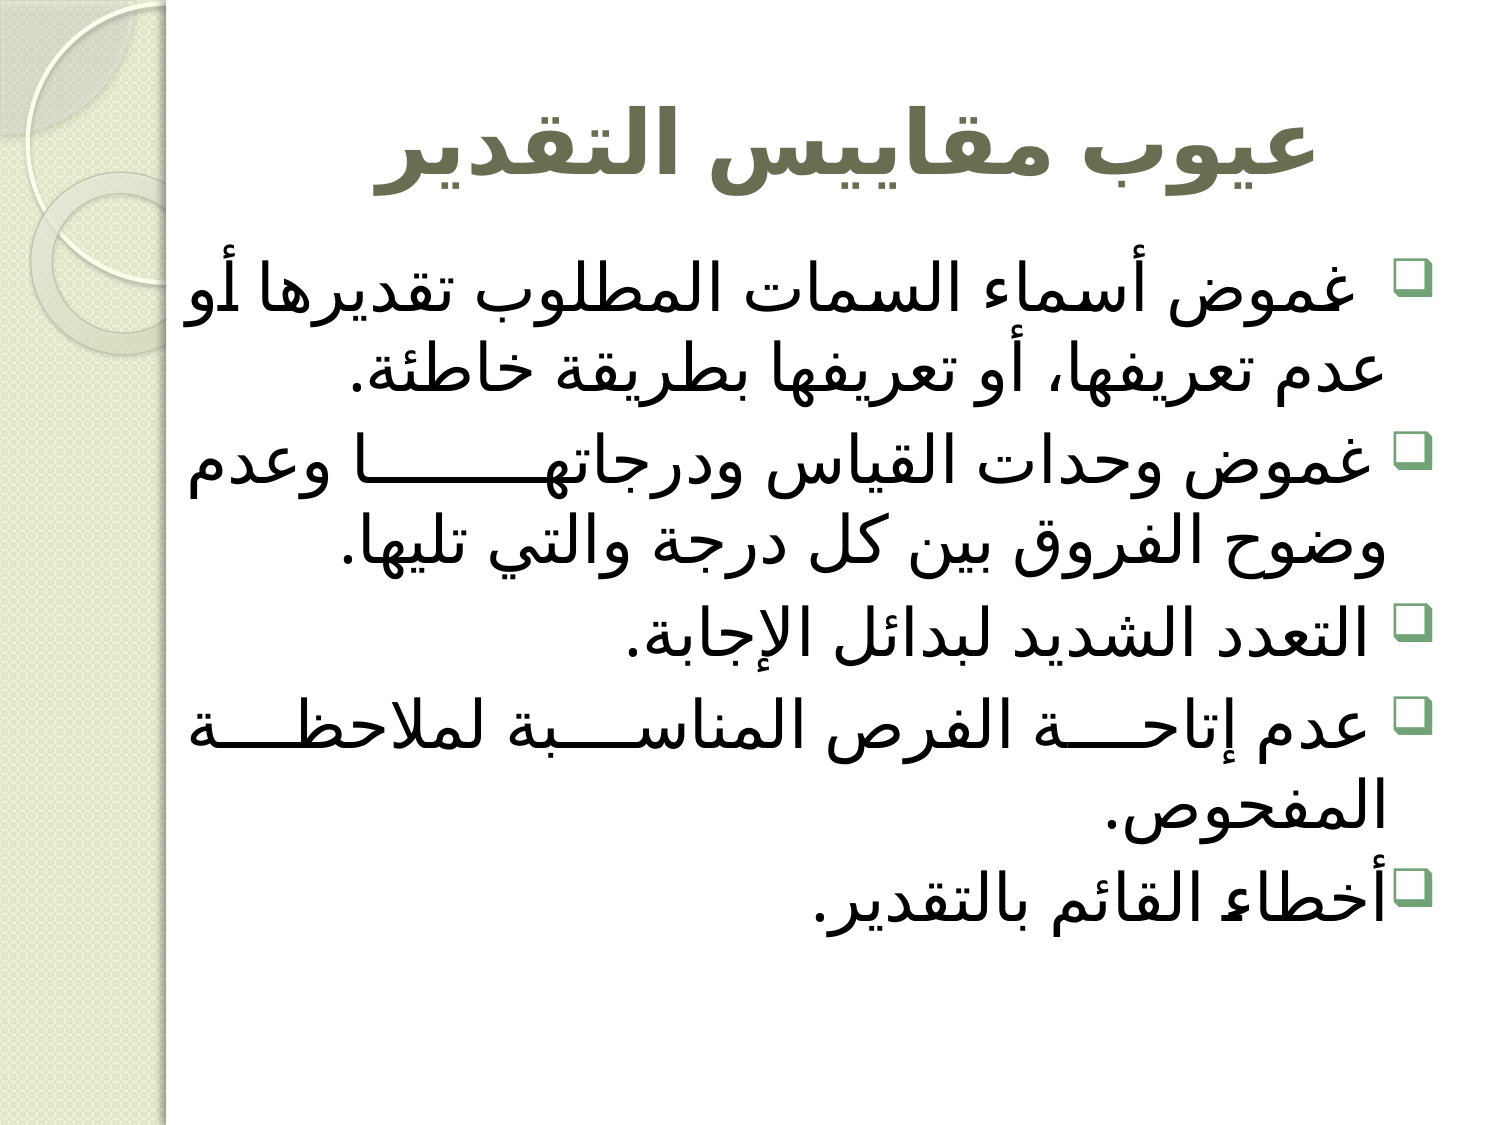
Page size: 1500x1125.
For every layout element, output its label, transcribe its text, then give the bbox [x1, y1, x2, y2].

list غموض أسماء السمات المطلوب تقديرها أو عدم تعريفها، أو تعريفها بطريقة خاطئة. غموض وحدات القياس ودرجاتها وعدم وضوح الفروق بين كل درجة والتي تليها. التعدد الشديد لبدائل الإجابة. عدم إتاحة الفرص المناسبة لملاحظة المفحوص. أخطاء القائم بالتقدير. [171, 237, 1466, 1025]
title عيوب مقاييس التقدير [235, 45, 1466, 233]
